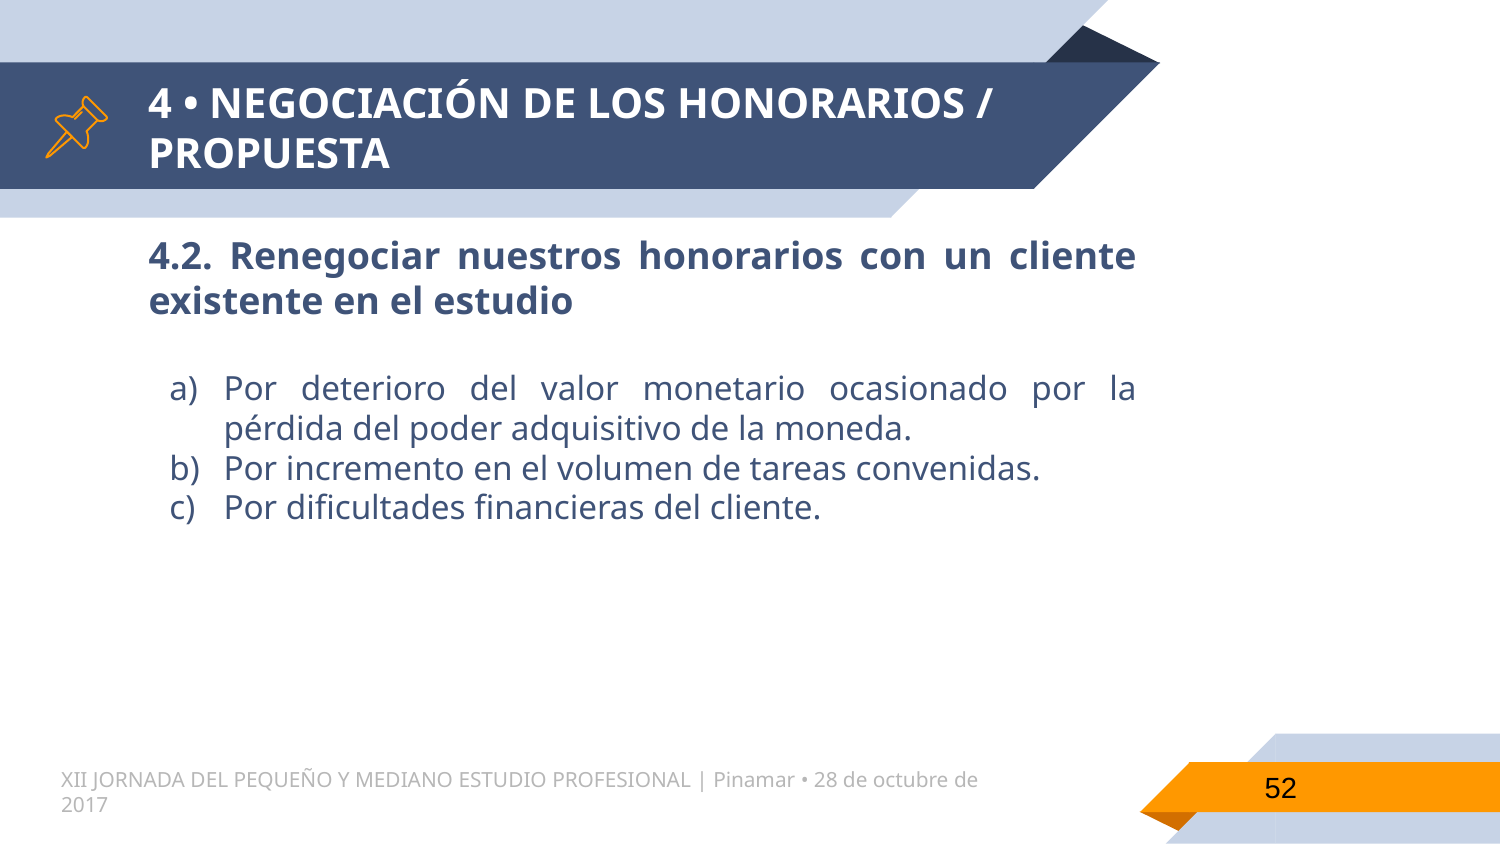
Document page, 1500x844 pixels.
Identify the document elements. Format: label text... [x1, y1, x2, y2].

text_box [46, 96, 108, 158]
slide_number 52 [1249, 760, 1494, 813]
title 4 • NEGOCIACIÓN DE LOS HONORARIOS / PROPUESTA [133, 64, 1101, 190]
text_box 4.2. Renegociar nuestros honorarios con un cliente existente en el estudio Por deterioro del valor monetario ocasionado por la pérdida del poder adquisitivo de la moneda. Por incremento en el volumen de tareas convenidas. Por dificultades financieras del cliente. [133, 217, 1153, 791]
